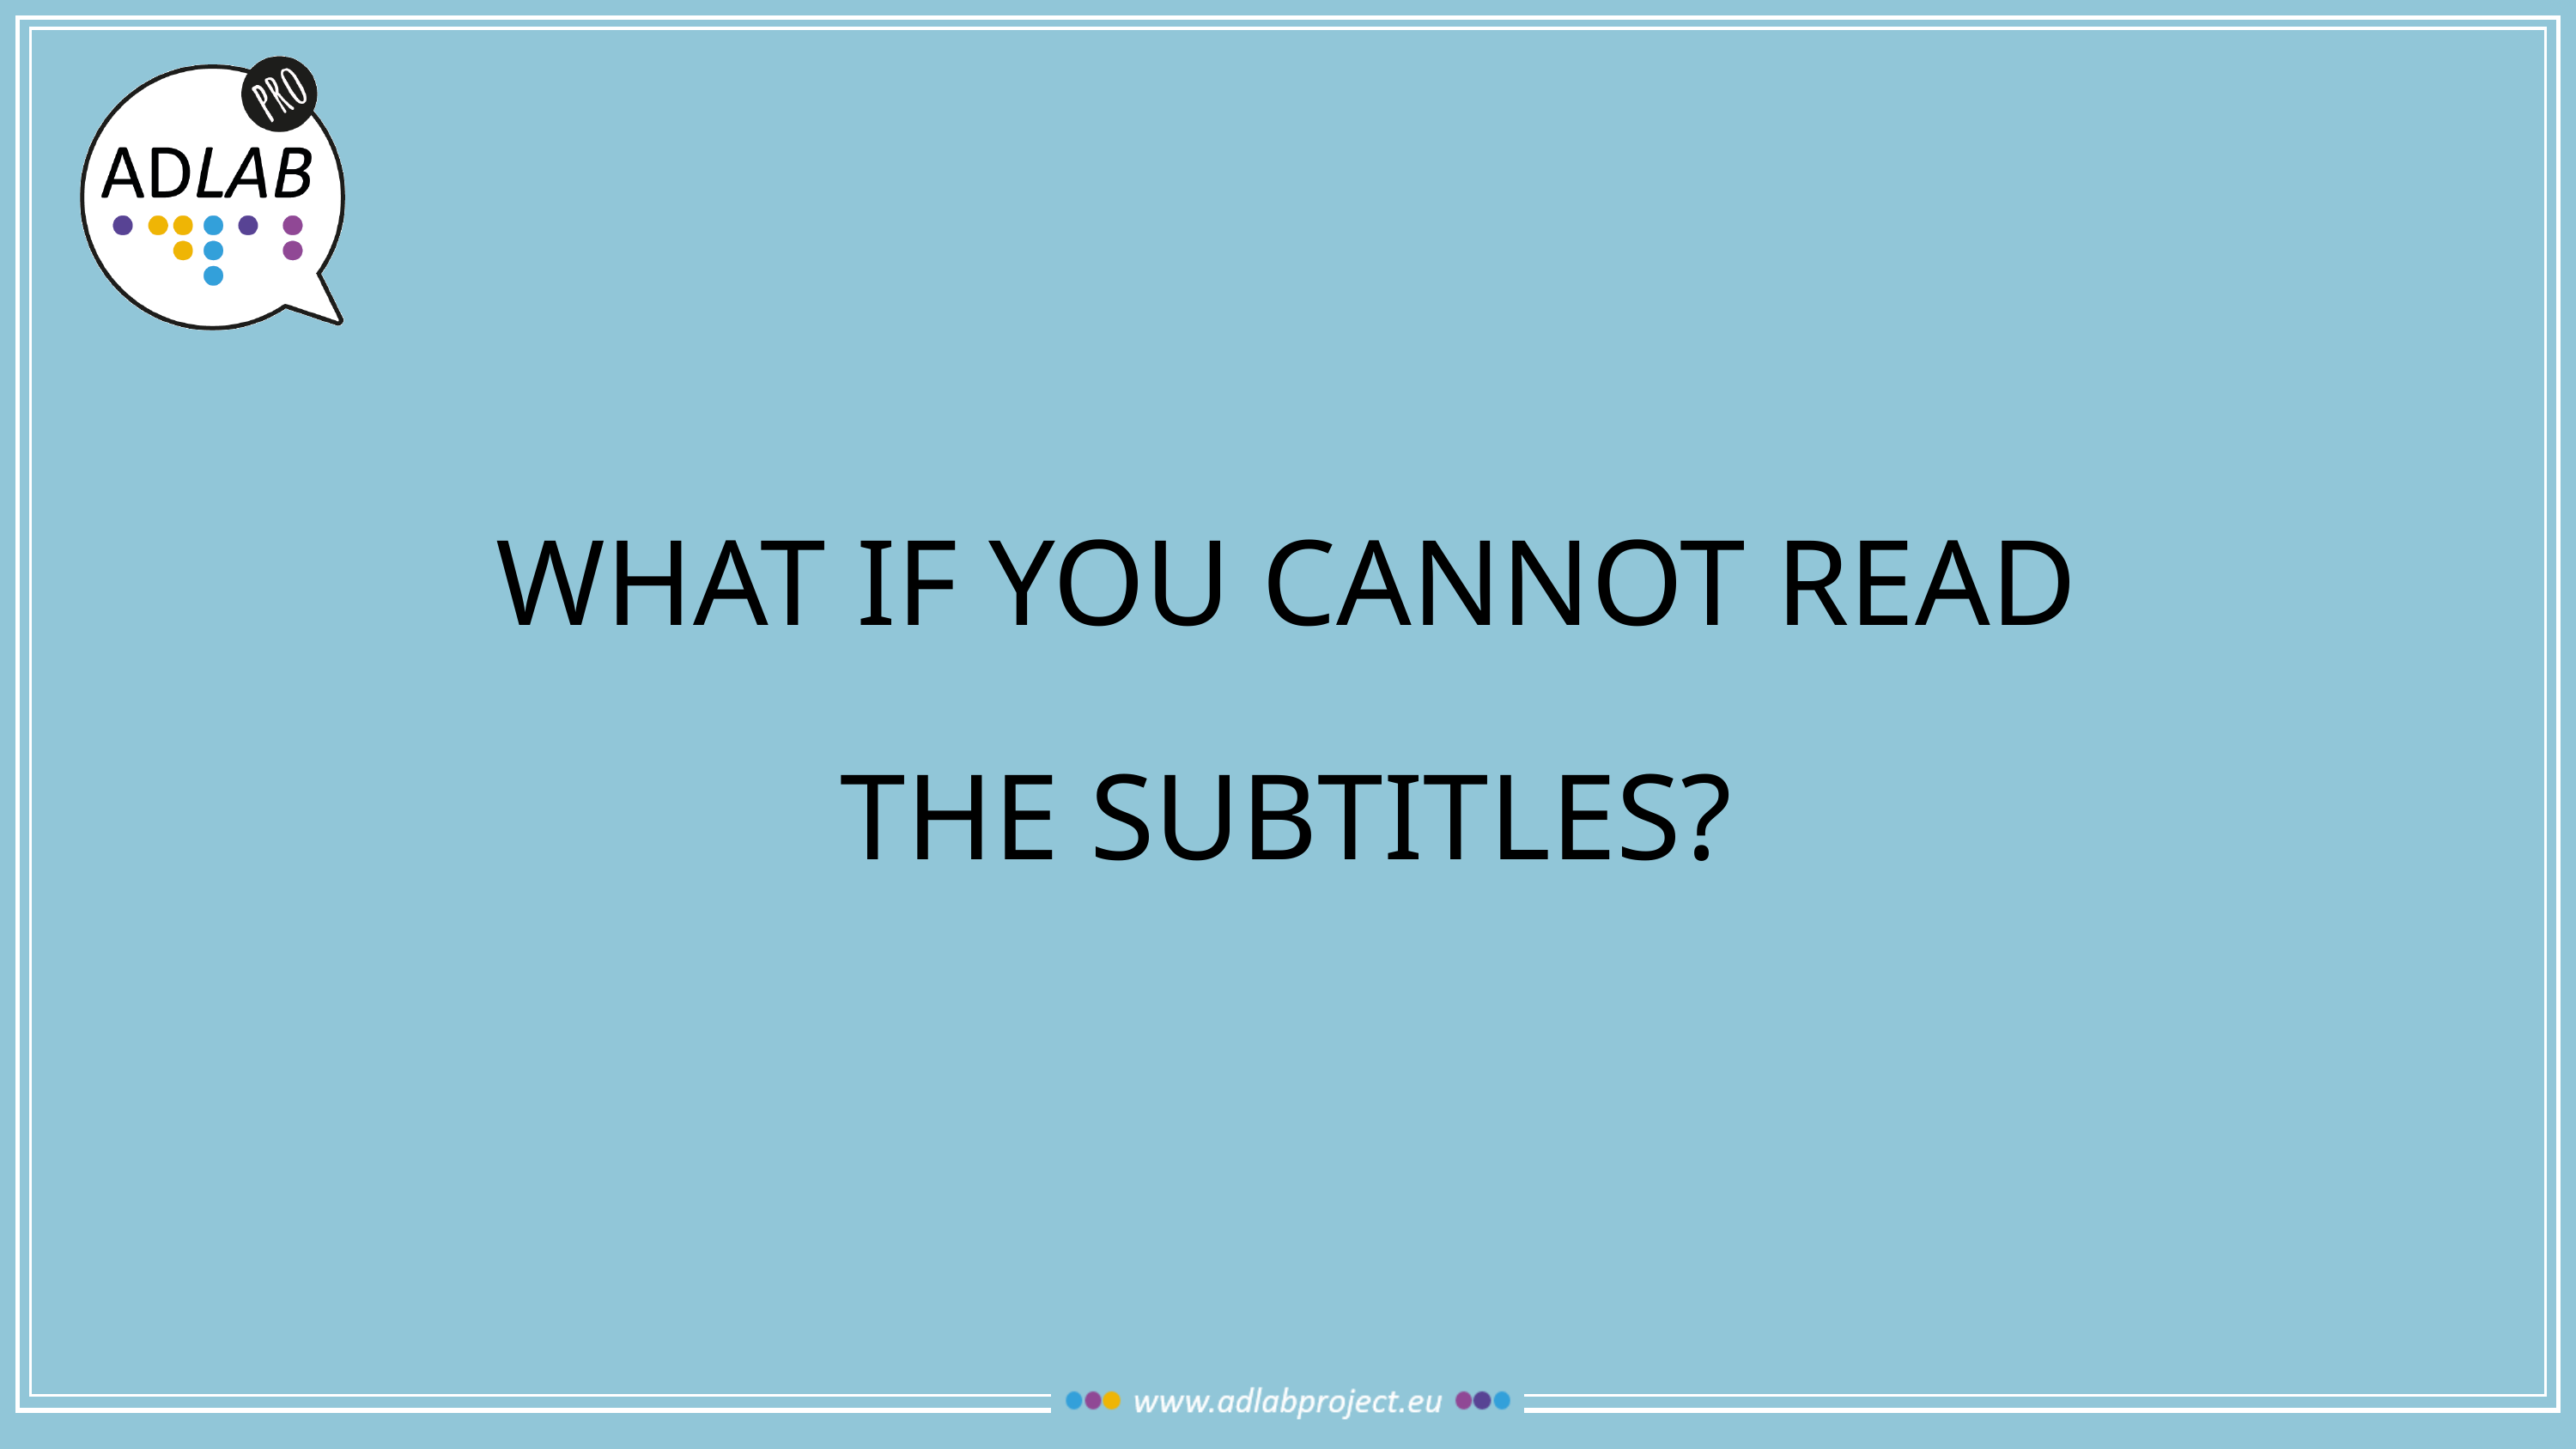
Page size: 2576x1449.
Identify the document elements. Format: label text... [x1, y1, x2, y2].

picture [72, 49, 353, 330]
picture [1051, 1378, 1524, 1429]
list WHAT IF YOU CANNOT READ THE SUBTITLES? [75, 429, 2530, 855]
